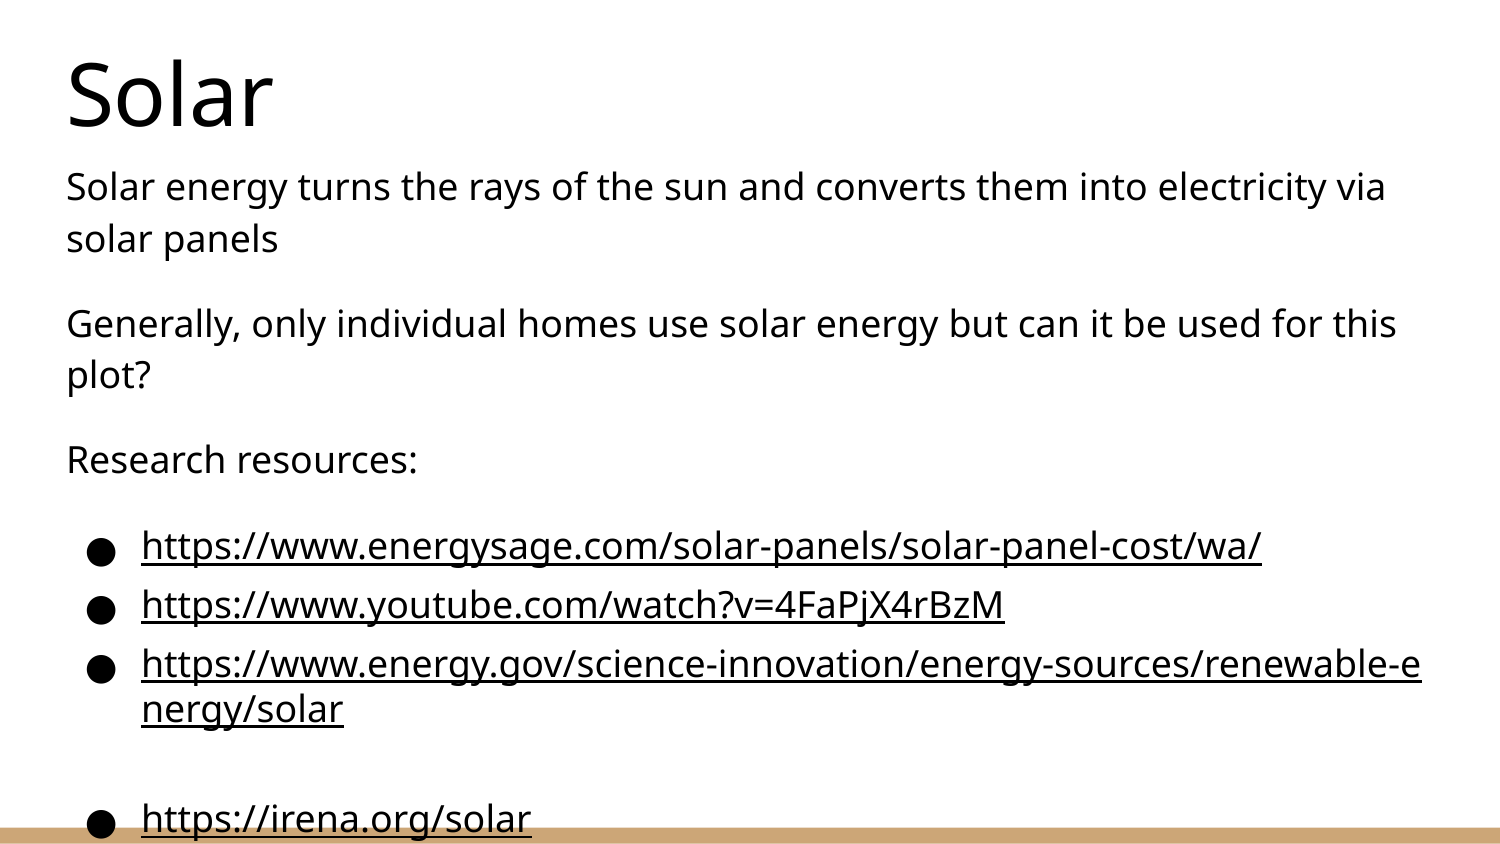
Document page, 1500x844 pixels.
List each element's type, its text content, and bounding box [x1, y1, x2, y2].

title Solar [51, 15, 1449, 141]
list Solar energy turns the rays of the sun and converts them into electricity via solar panels Generally, only individual homes use solar energy but can it be used for this plot? Research resources: https://www.energysage.com/solar-panels/solar-panel-cost/wa/ https://www.youtube.com/watch?v=4FaPjX4rBzM https://www.energy.gov/science-innovation/energy-sources/renewable-energy/solar https://irena.org/solar [51, 141, 1449, 776]
